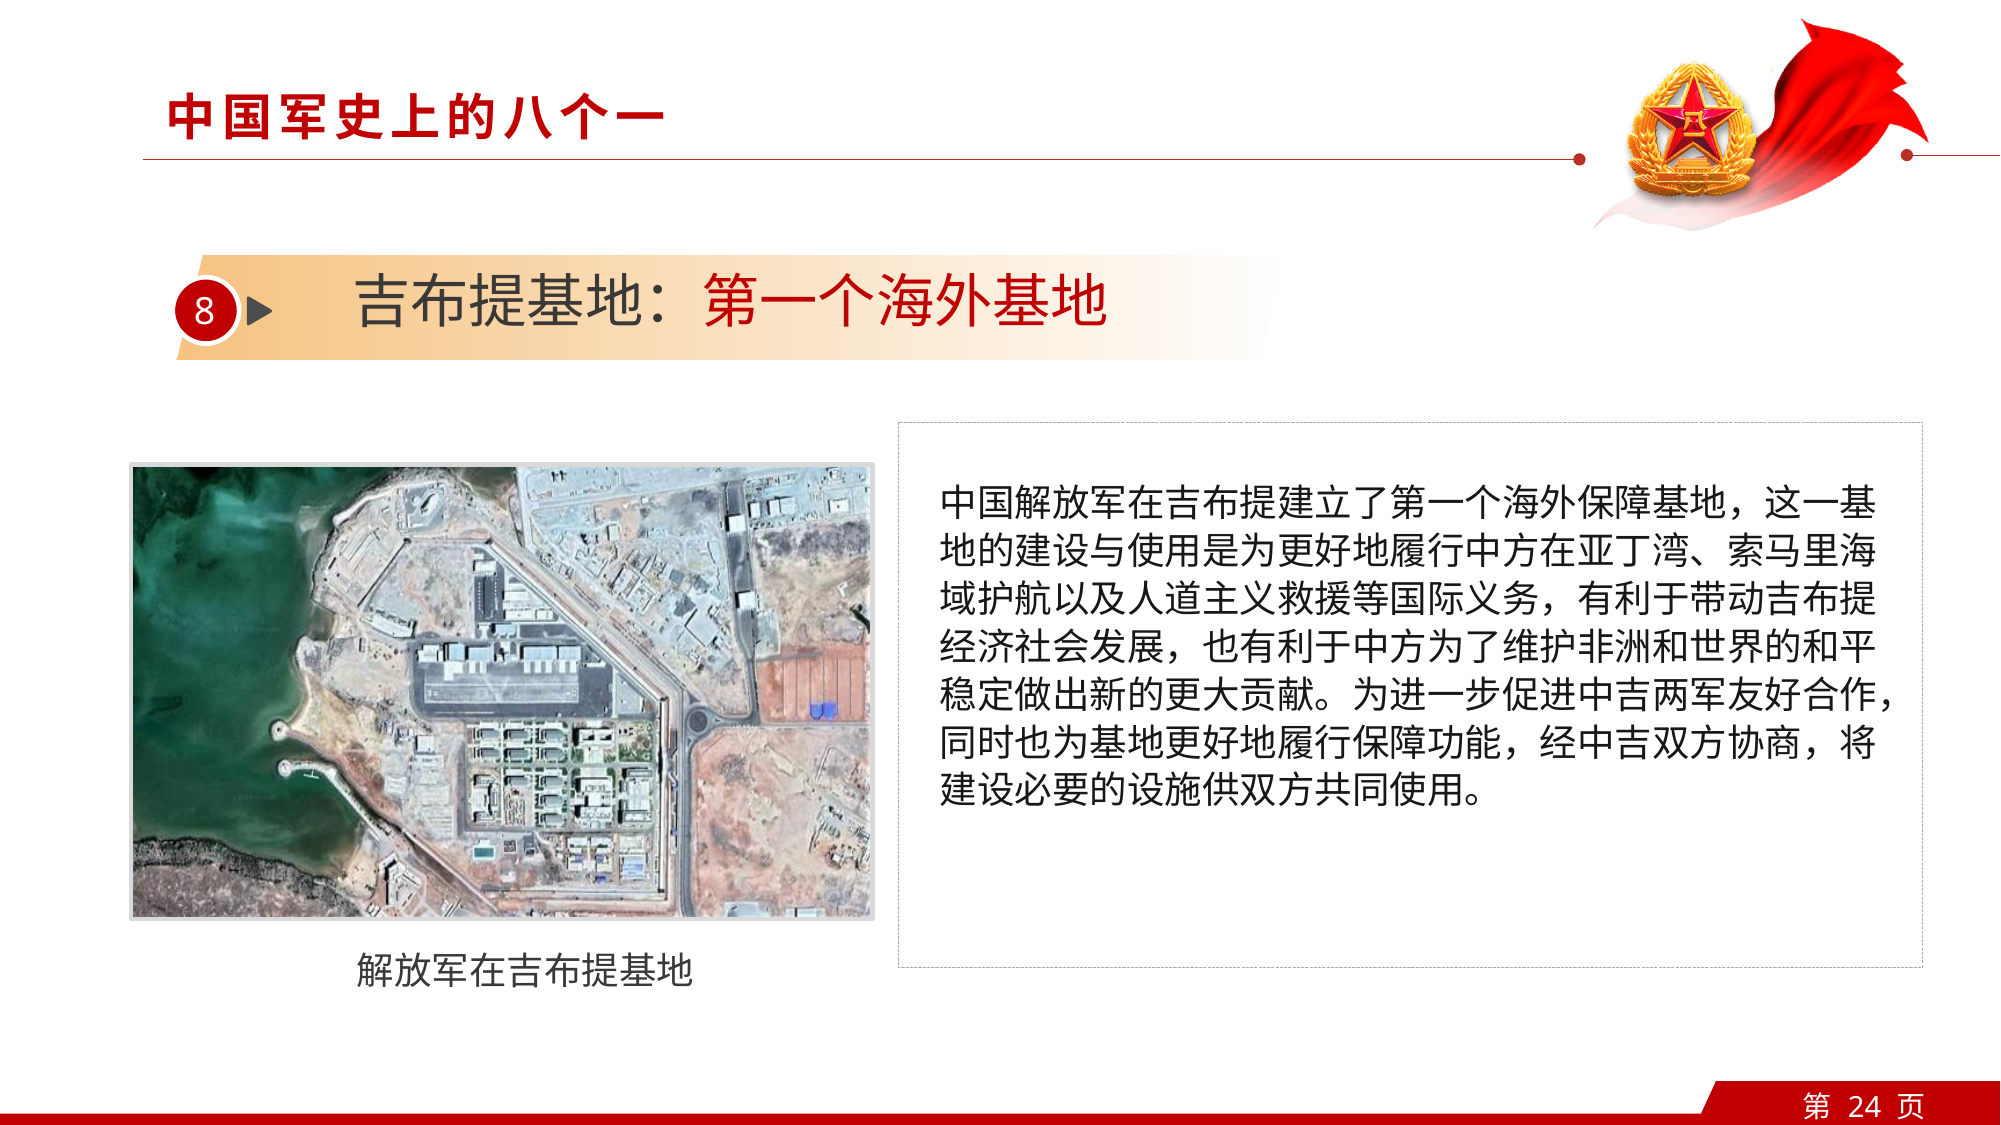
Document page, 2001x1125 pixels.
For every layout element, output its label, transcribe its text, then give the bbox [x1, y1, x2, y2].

text_box [176, 255, 1286, 360]
text_box 中国军史上的八个一 [151, 47, 699, 153]
text_box [131, 464, 873, 919]
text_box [172, 277, 240, 344]
text_box 解放军在吉布提基地 [310, 916, 800, 1015]
text_box [246, 296, 273, 326]
text_box 吉布提基地：第一个海外基地 [310, 256, 1729, 342]
picture [1581, 0, 1938, 244]
text_box [898, 421, 1923, 968]
